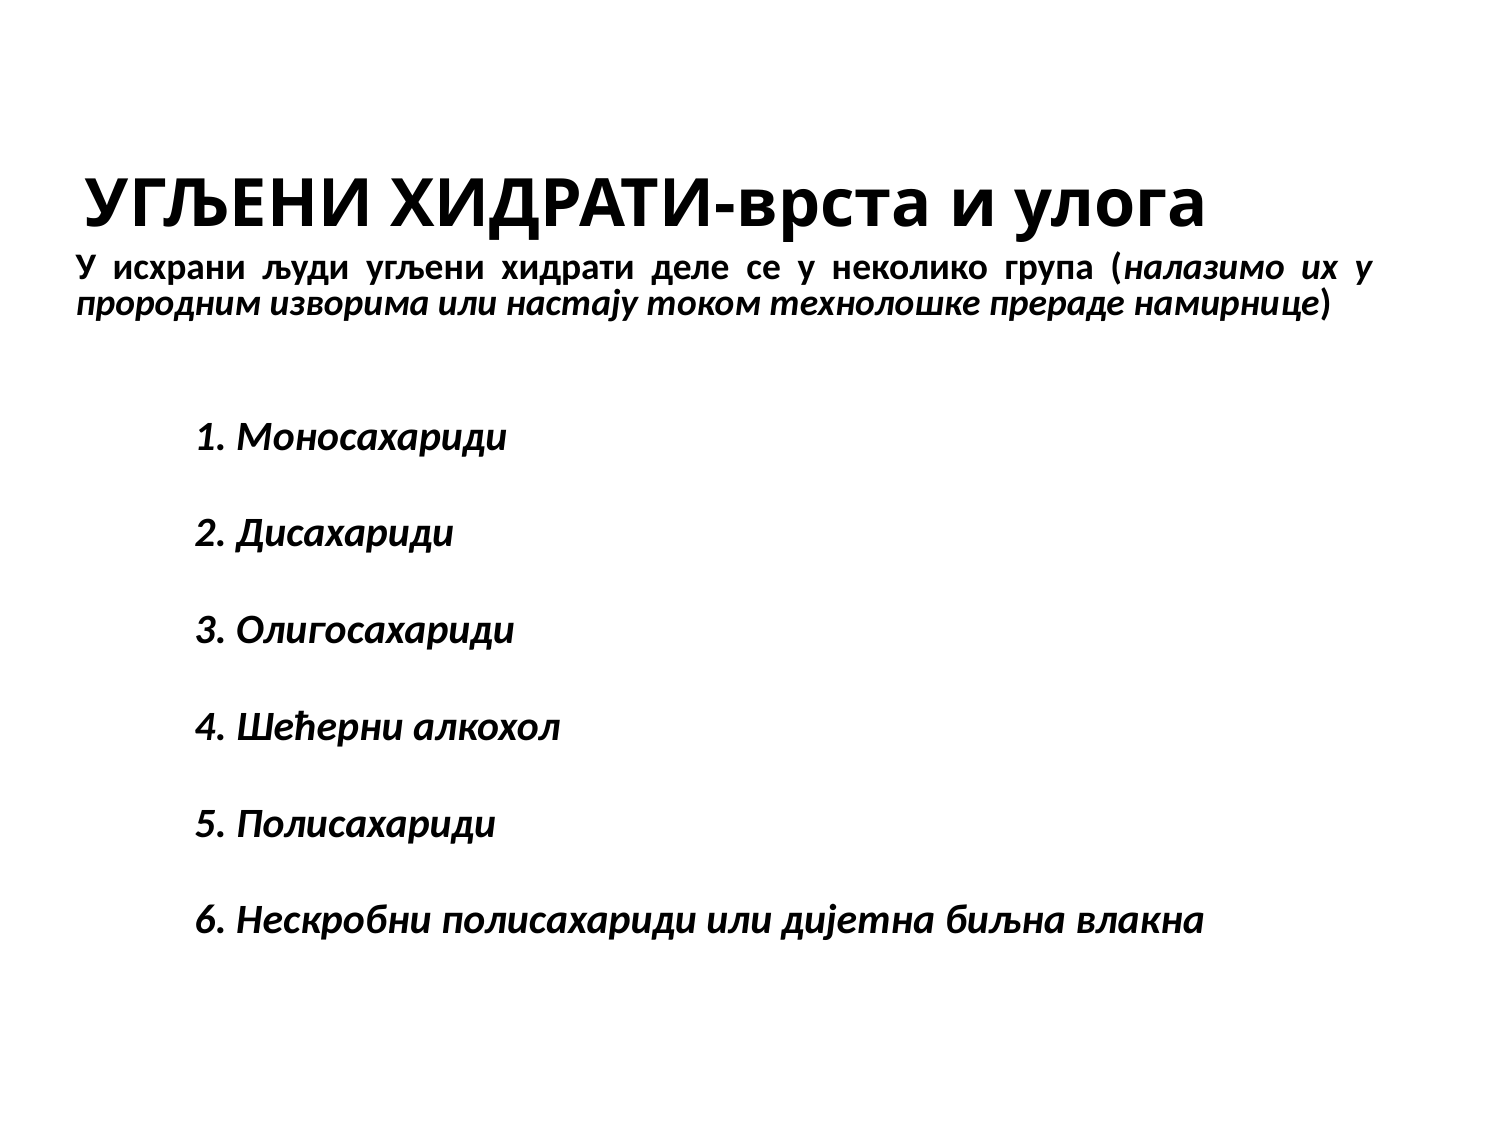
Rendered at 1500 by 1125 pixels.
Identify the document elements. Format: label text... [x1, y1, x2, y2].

subtitle У исхрани људи угљени хидрати деле се у неколико група (налазимо их у прородним изворима или настају током технолошке прераде намирнице) 1. Моносахариди 2. Дисахариди 3. Олигосахариди 4. Шећерни алкохол 5. Полисахариди 6. Нескробни полисахариди или дијетна биљна влакна [29, 243, 1388, 1059]
text_box УГЉЕНИ ХИДРАТИ-врста и улога [70, 152, 1382, 247]
